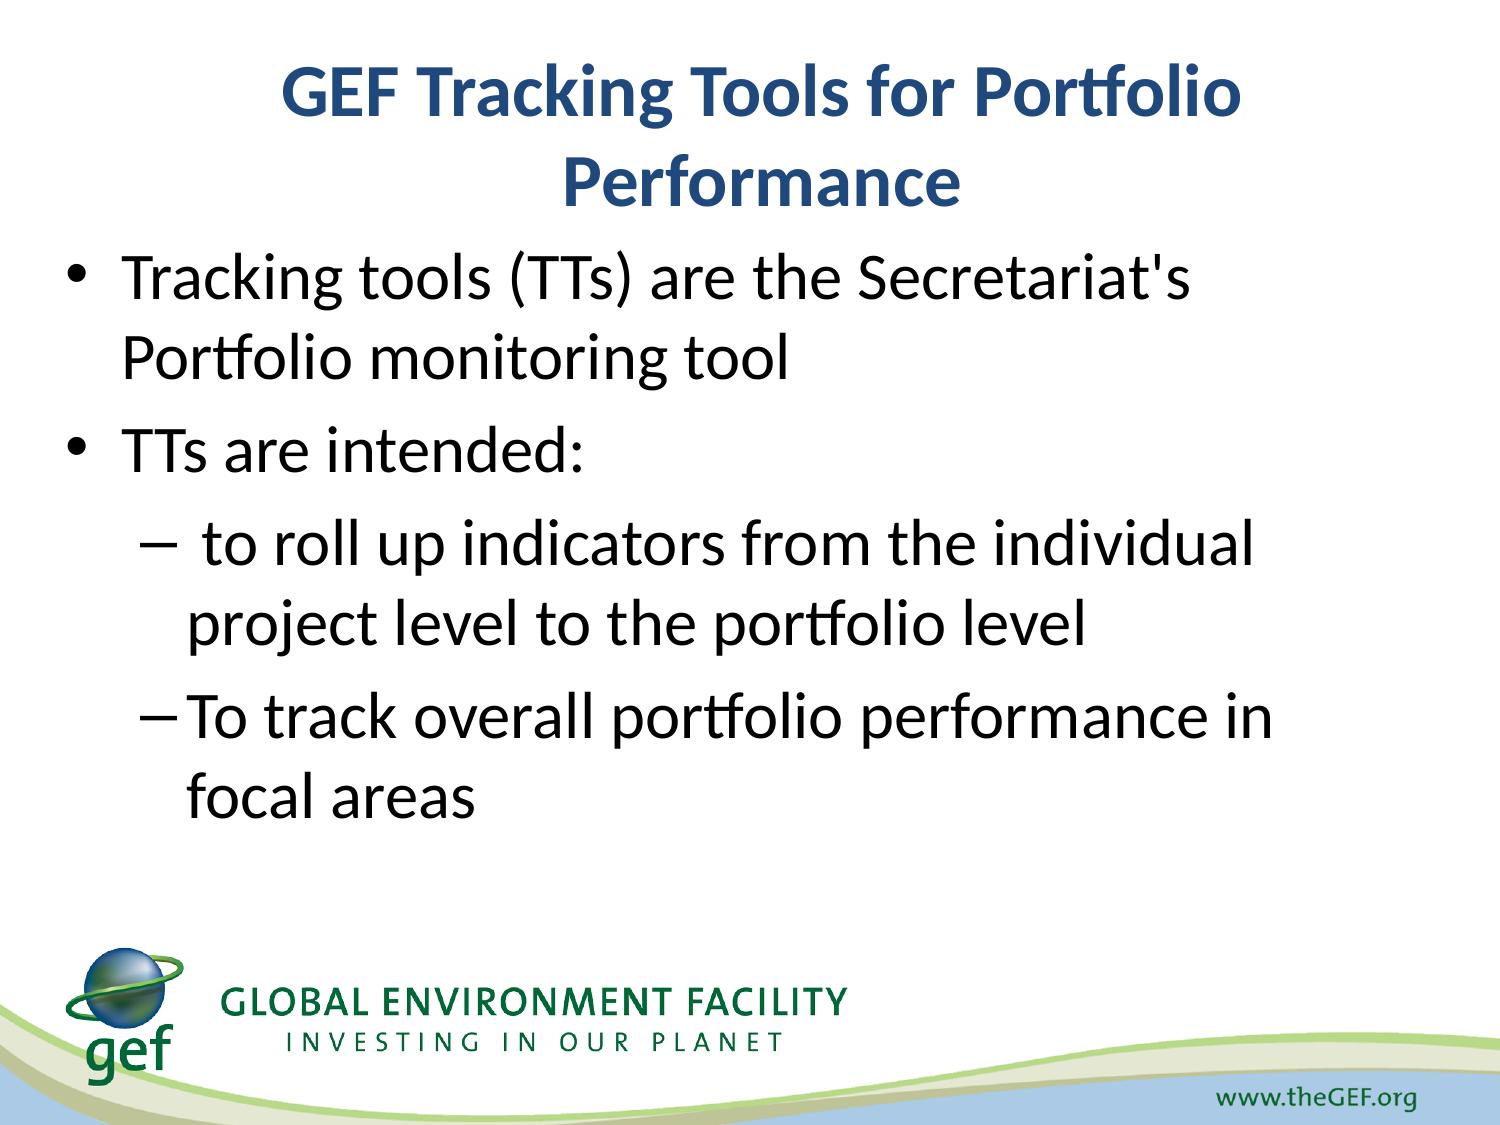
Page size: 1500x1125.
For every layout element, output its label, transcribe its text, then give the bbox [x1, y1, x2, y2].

list Tracking tools (TTs) are the Secretariat's Portfolio monitoring tool TTs are intended: to roll up indicators from the individual project level to the portfolio level To track overall portfolio performance in focal areas [49, 224, 1401, 1006]
picture [0, 920, 1500, 1125]
title GEF Tracking Tools for Portfolio Performance [87, 37, 1438, 226]
